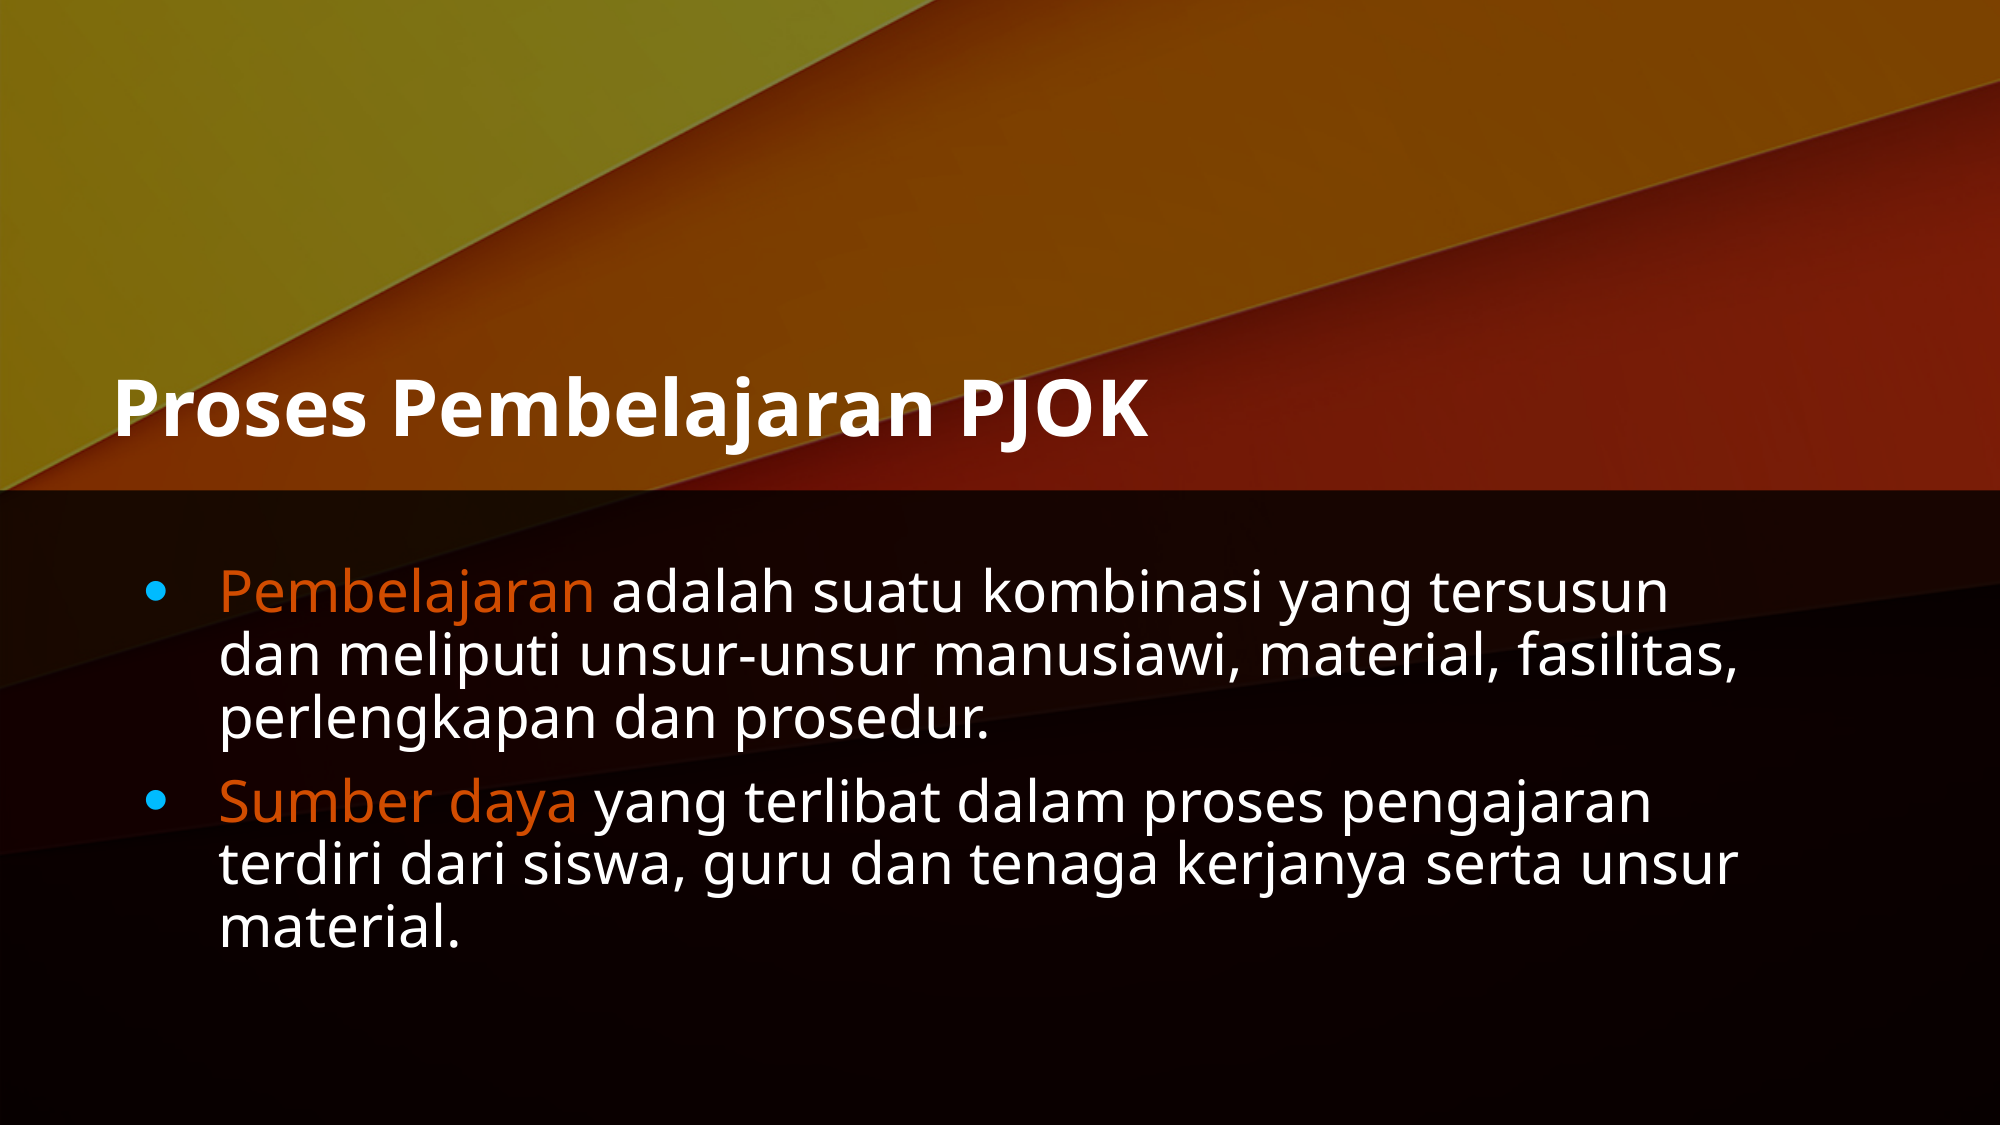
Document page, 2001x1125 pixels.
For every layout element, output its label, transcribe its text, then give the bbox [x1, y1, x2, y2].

title Proses Pembelajaran PJOK [111, 305, 1271, 454]
picture [0, 0, 2000, 490]
text_box Pembelajaran adalah suatu kombinasi yang tersusun dan meliputi unsur-unsur manusiawi, material, fasilitas, perlengkapan dan prosedur. Sumber daya yang terlibat dalam proses pengajaran terdiri dari siswa, guru dan tenaga kerjanya serta unsur material. [137, 562, 1781, 1042]
